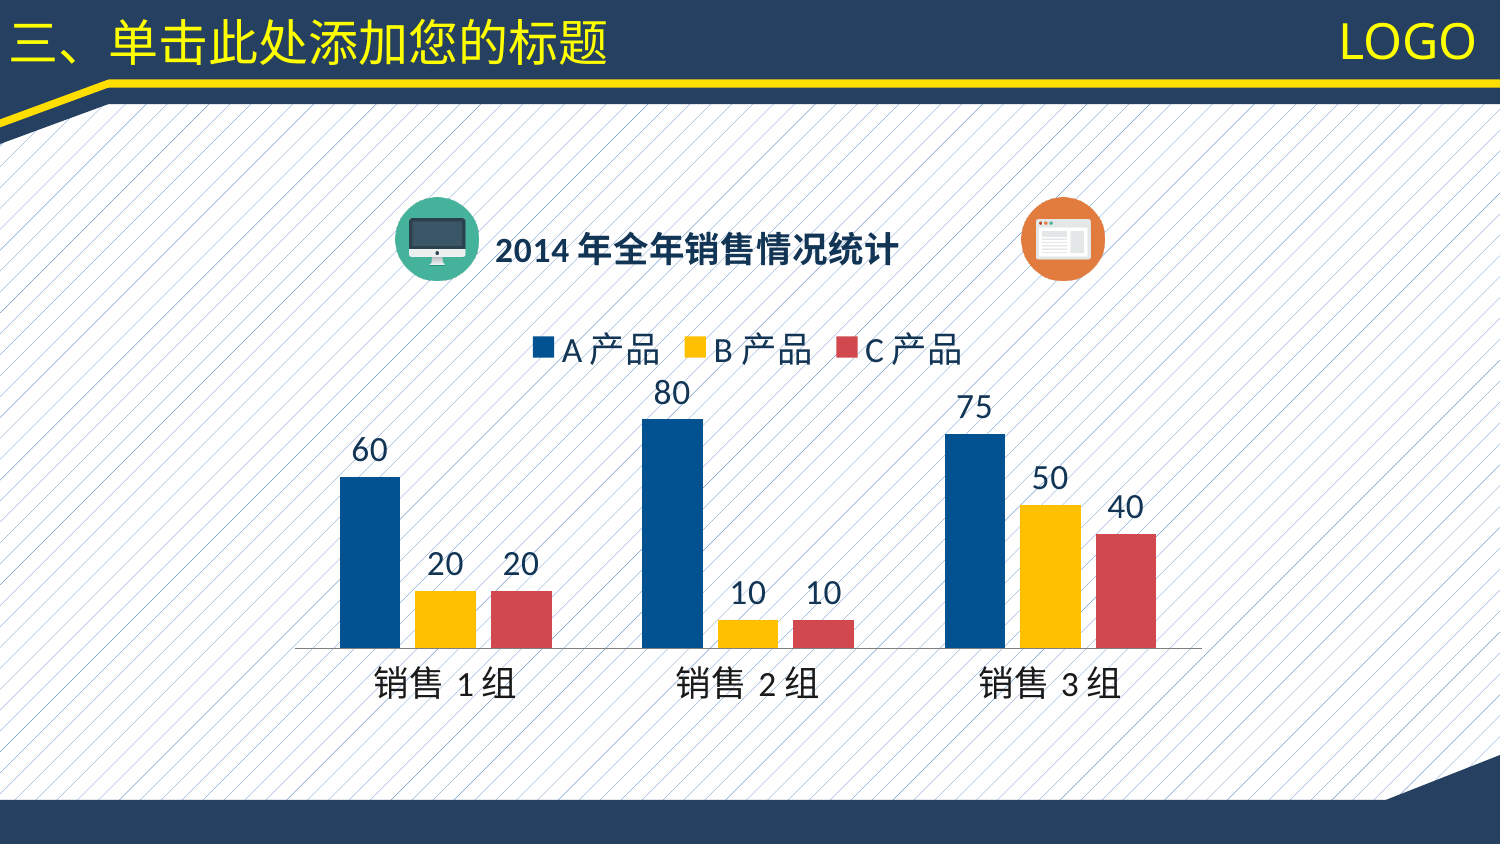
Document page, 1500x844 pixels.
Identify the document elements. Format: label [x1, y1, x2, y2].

text_box [0, 136, 1500, 147]
text_box [0, 752, 1500, 844]
picture [1020, 197, 1105, 281]
chart [275, 209, 1221, 718]
picture [395, 197, 479, 281]
text_box [0, 0, 1500, 122]
